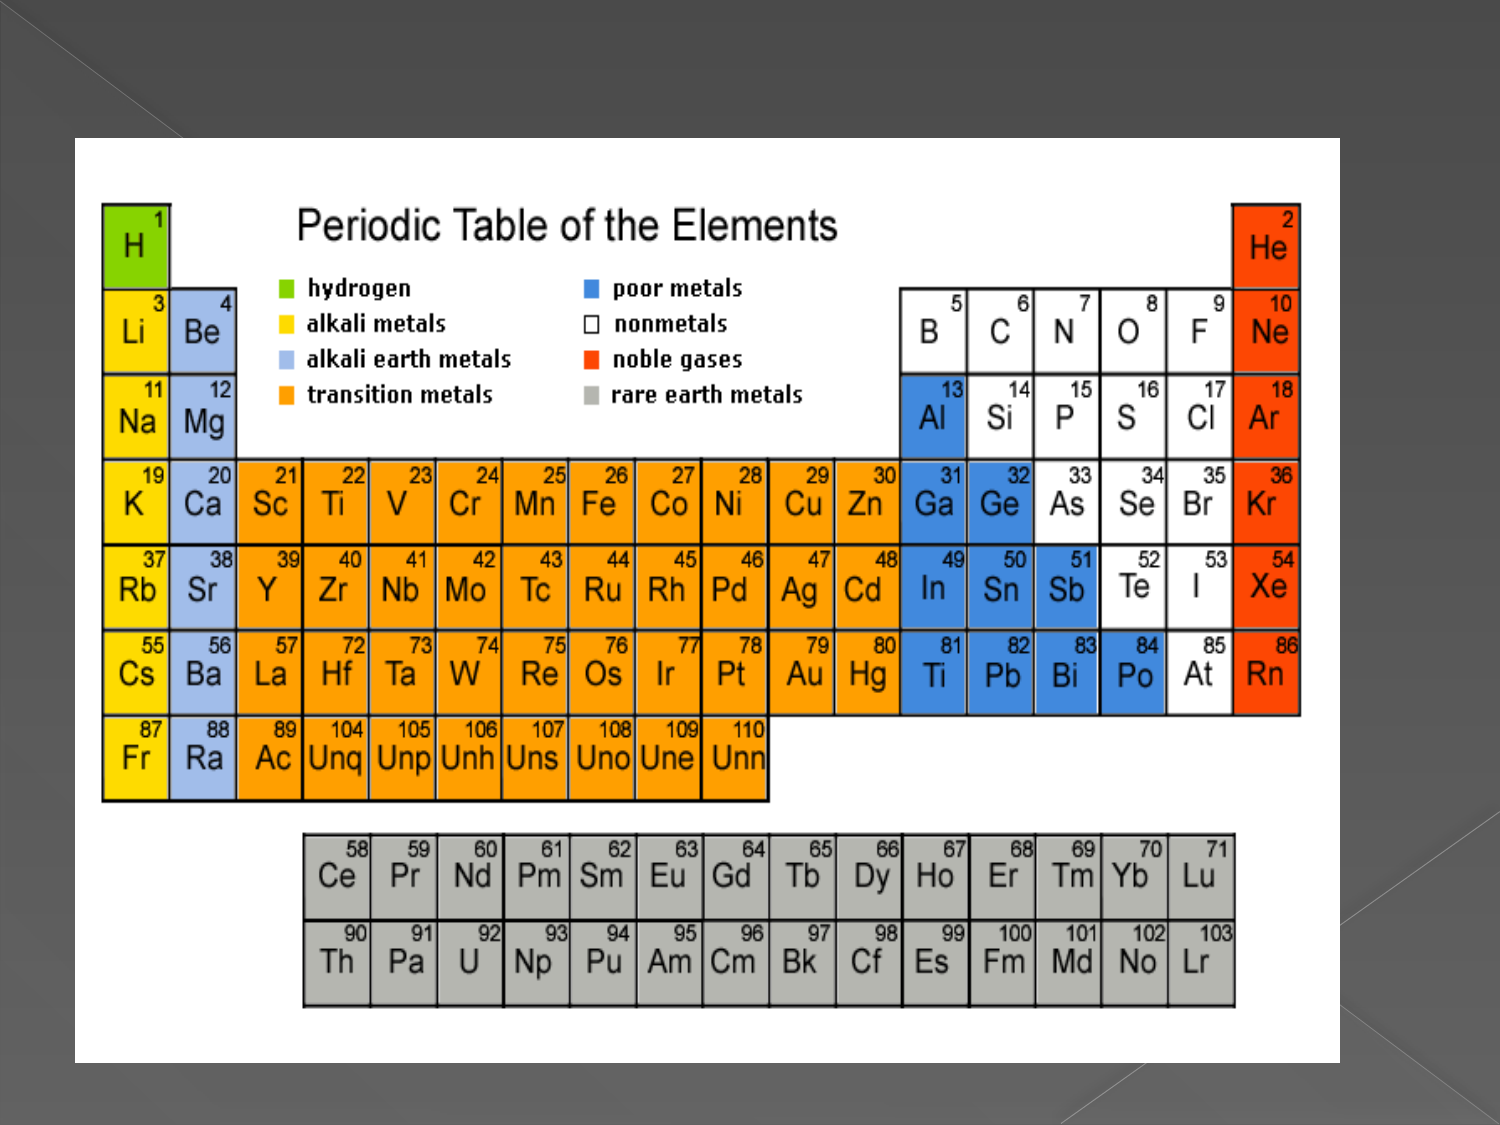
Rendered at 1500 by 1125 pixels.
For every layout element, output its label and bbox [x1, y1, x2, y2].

list [74, 137, 1340, 1063]
